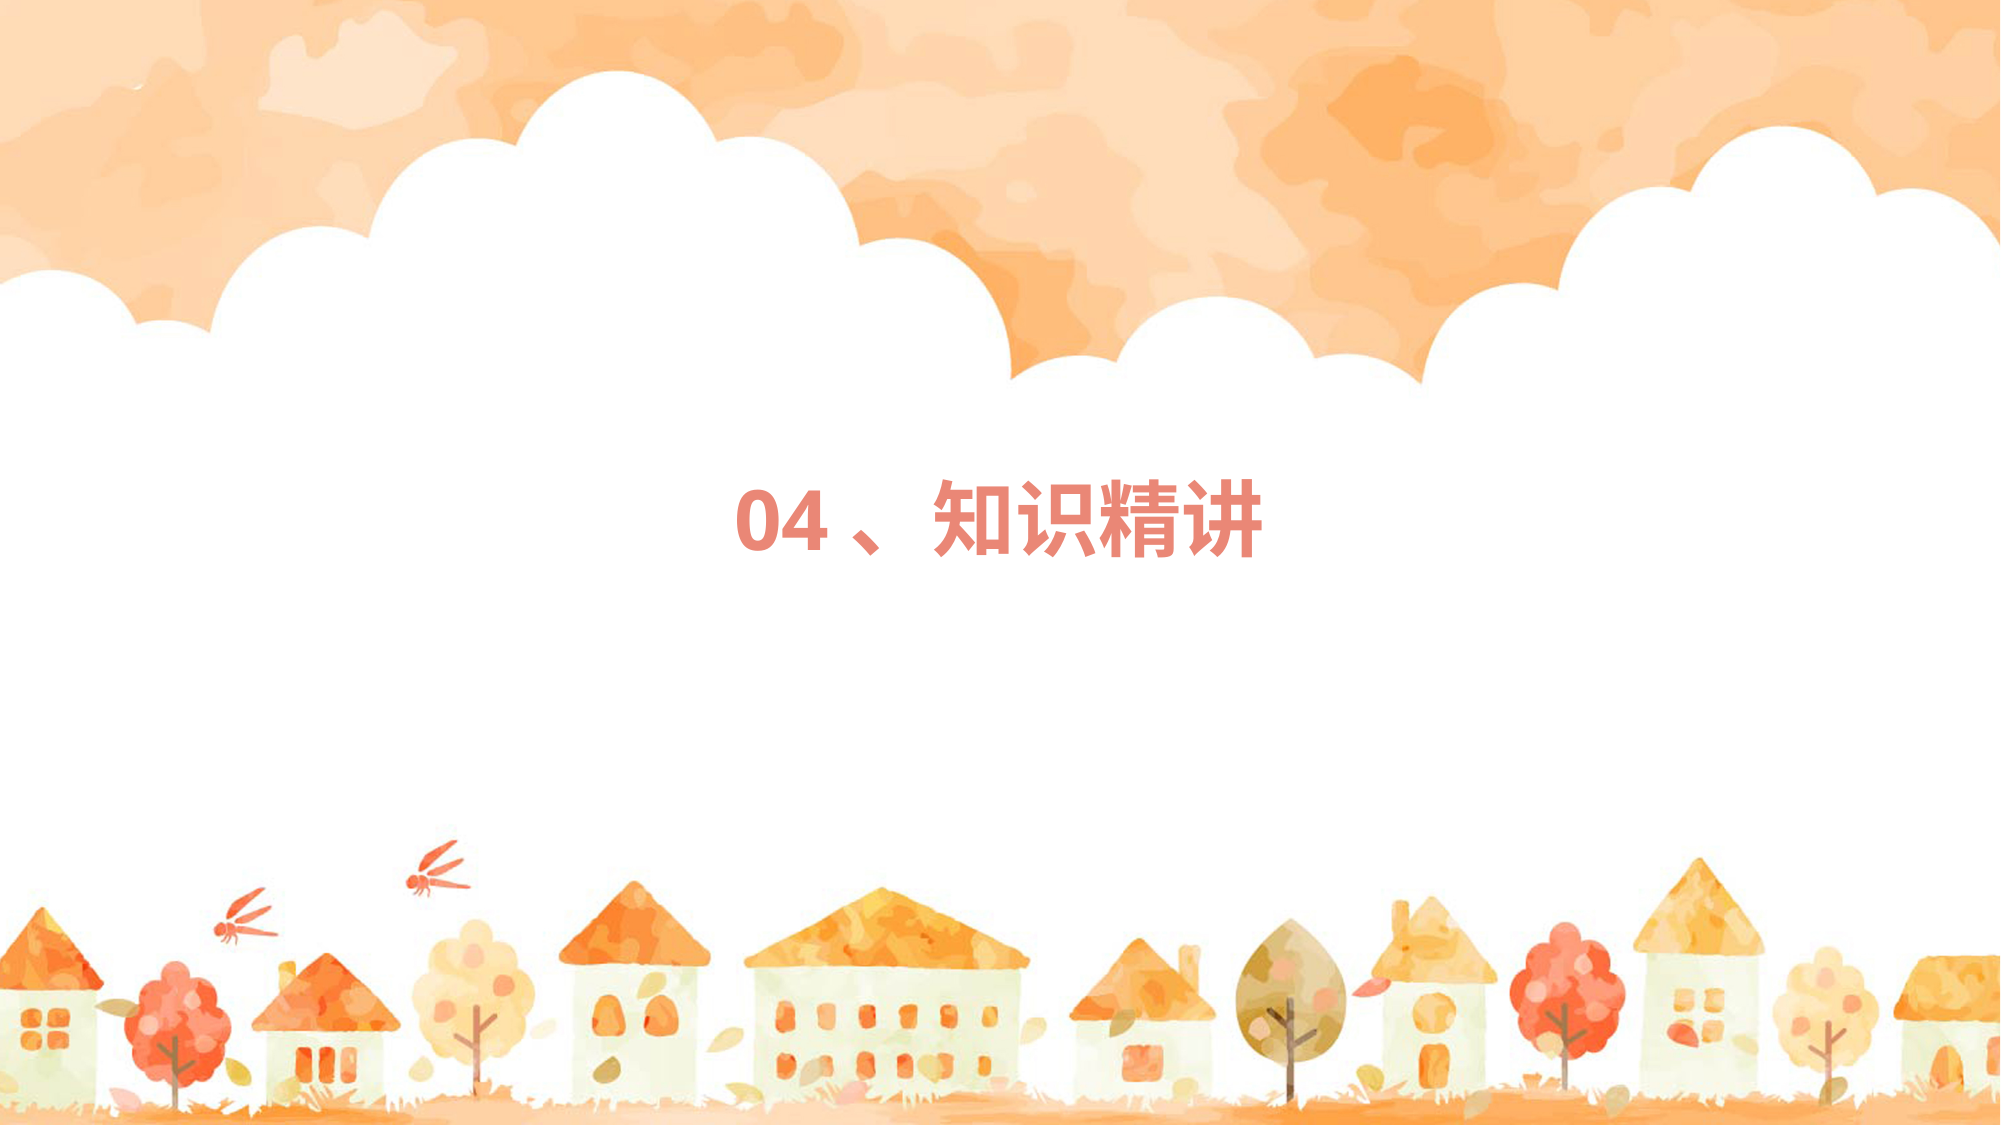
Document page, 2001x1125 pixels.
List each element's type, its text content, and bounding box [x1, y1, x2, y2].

picture [0, 0, 2001, 1125]
text_box 04、知识精讲 [719, 409, 1281, 575]
